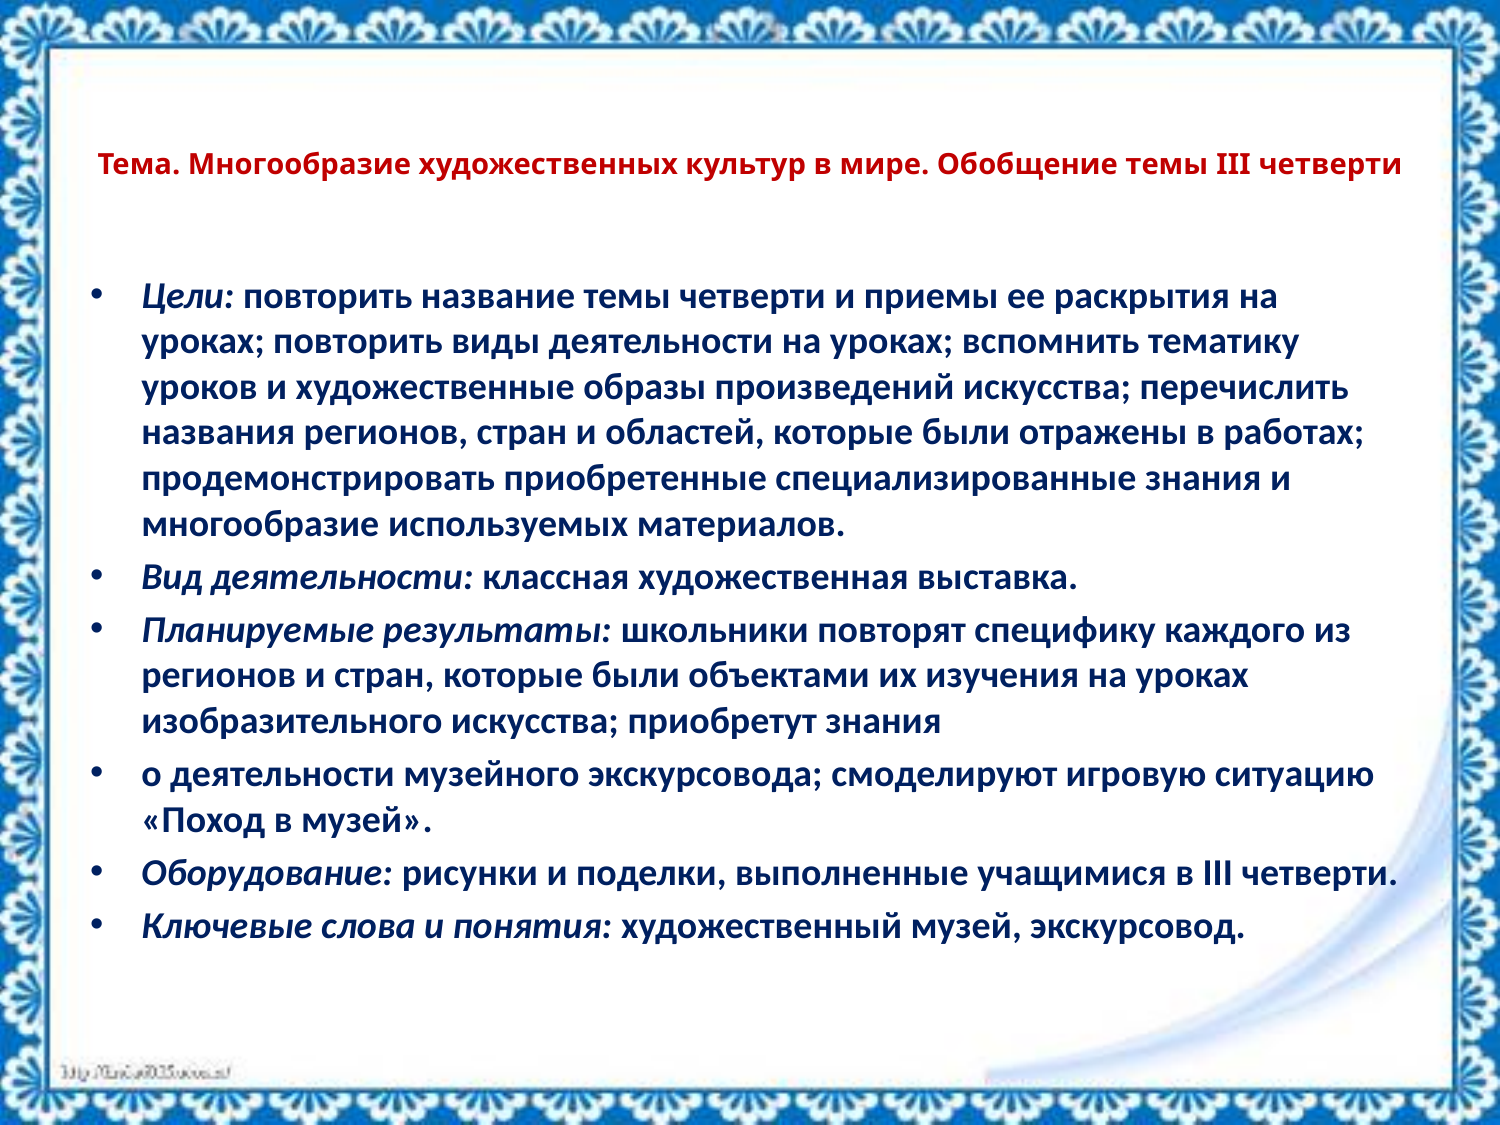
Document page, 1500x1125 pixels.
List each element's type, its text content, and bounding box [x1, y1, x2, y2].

list Цели: повторить название темы четверти и приемы ее раскрытия на уроках; повторить виды деятельности на уроках; вспомнить тематику уроков и художественные образы произведений искусства; перечислить названия регионов, стран и областей, которые были отражены в работах; продемонстрировать приобретенные специализированные знания и многообразие используемых материалов. Вид деятельности: классная художественная выставка. Планируемые результаты: школьники повторят специфику каждого из регионов и стран, которые были объектами их изучения на уроках изобразительного искусства; приобретут знания о деятельности музейного экскурсовода; смоделируют игровую ситуацию «Поход в музей». Оборудование: рисунки и поделки, выполненные учащимися в III четверти. Ключевые слова и понятия: художественный музей, экскурсовод. [75, 262, 1425, 1005]
picture [0, 0, 1500, 1125]
title Тема. Многообразие художественных культур в мире. Обобщение темы III четверти [75, 137, 1425, 233]
